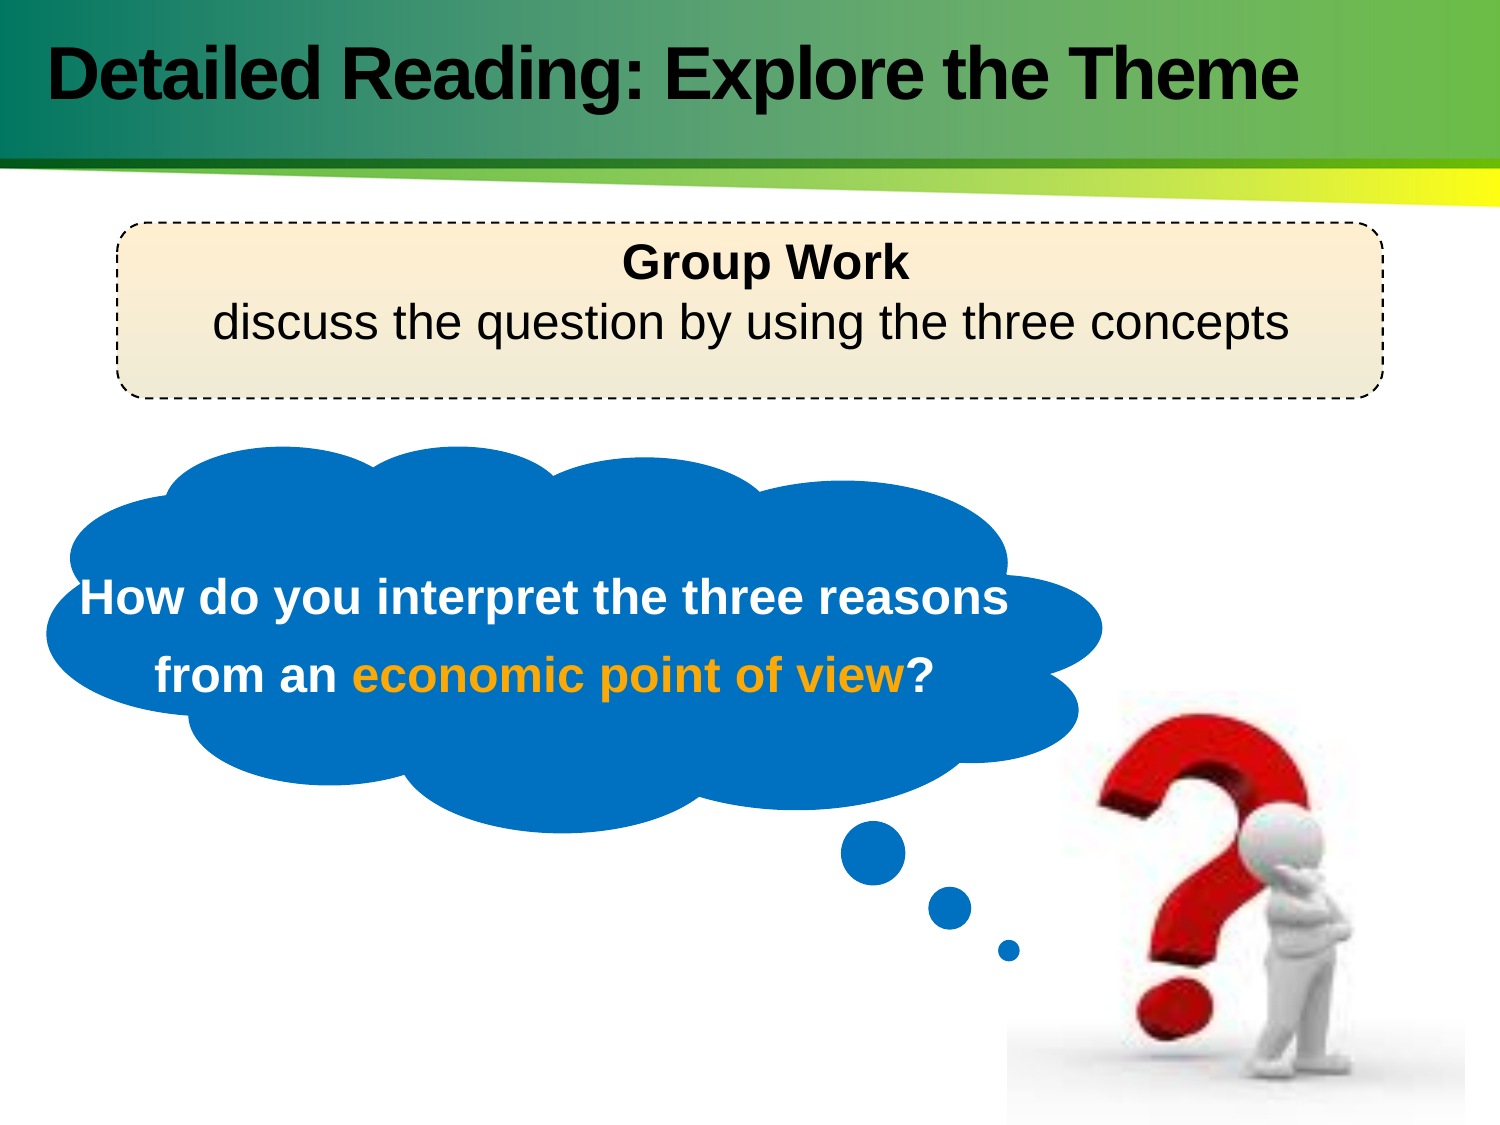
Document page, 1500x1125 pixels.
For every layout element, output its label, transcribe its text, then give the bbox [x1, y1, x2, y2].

text_box [1372, 229, 1383, 392]
text_box Group Work discuss the question by using the three concepts [117, 222, 1372, 408]
title Detailed Reading: Explore the Theme [46, 35, 1335, 117]
picture [0, 0, 1500, 1125]
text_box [46, 445, 1102, 833]
